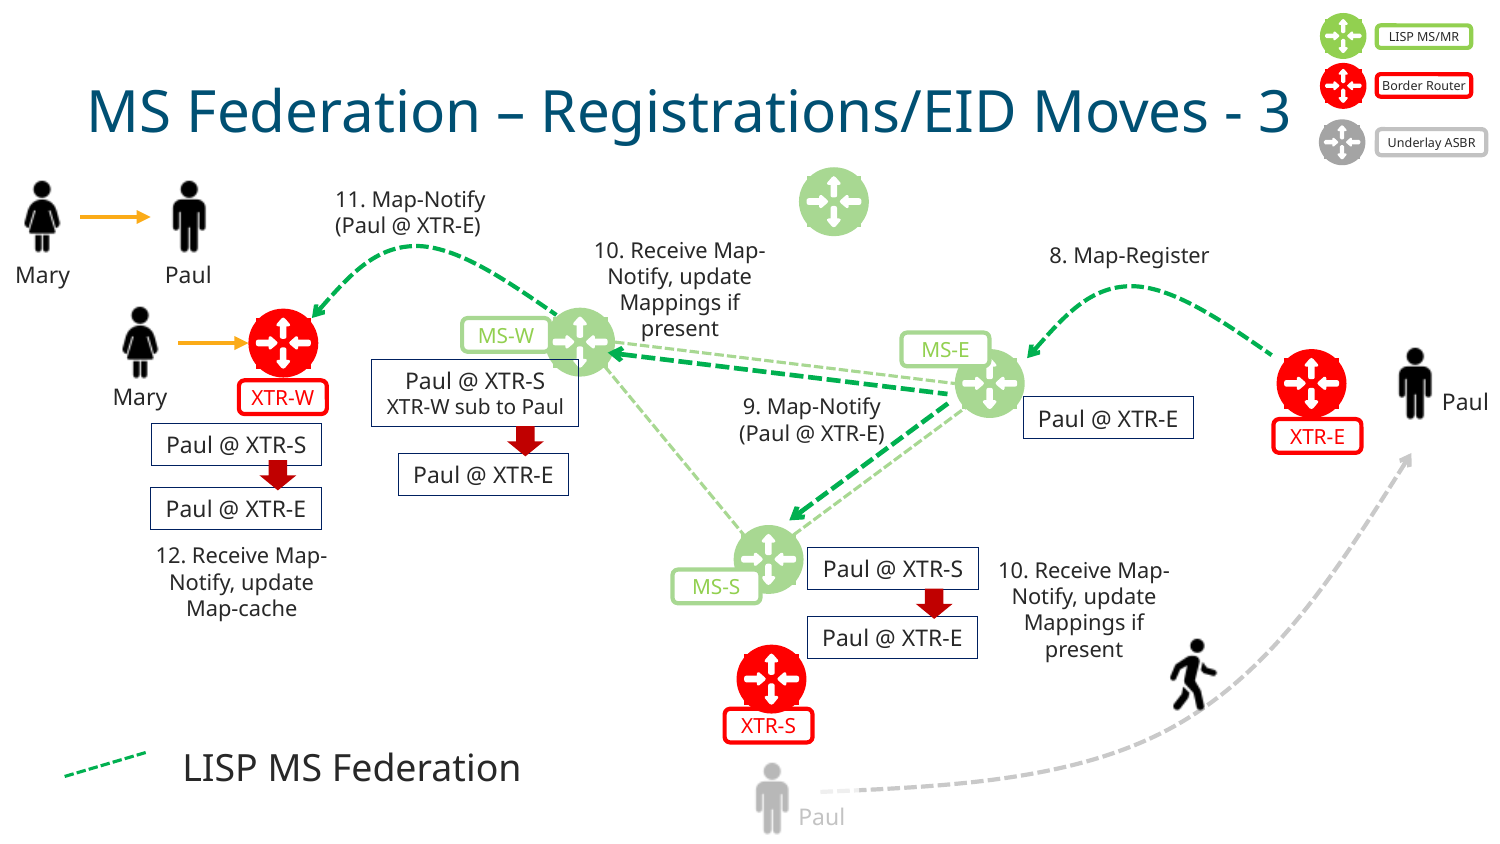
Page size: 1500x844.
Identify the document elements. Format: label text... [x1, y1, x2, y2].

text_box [724, 644, 813, 743]
text_box 11. Map-Notify (Paul @ XTR-E) [320, 177, 507, 246]
text_box [504, 424, 546, 459]
text_box [257, 458, 299, 493]
text_box Paul @ XTR-S XTR-W sub to Paul [371, 359, 579, 427]
picture [150, 178, 228, 256]
text_box [313, 243, 548, 318]
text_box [64, 752, 147, 777]
text_box Paul @ XTR-E [807, 616, 977, 659]
text_box Paul @ XTR-E [398, 453, 569, 496]
text_box [913, 586, 955, 621]
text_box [1273, 348, 1362, 454]
text_box MS-W [460, 315, 539, 354]
text_box Paul @ XTR-E [150, 487, 322, 530]
picture [101, 304, 179, 382]
text_box Paul [1460, 379, 1500, 423]
text_box Mary [97, 382, 183, 417]
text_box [1318, 119, 1366, 166]
text_box Paul @ XTR-S [808, 547, 979, 590]
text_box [604, 400, 745, 536]
title MS Federation – Registrations/EID Moves - 3 [71, 55, 1441, 176]
text_box 10. Receive Map-Notify, update Mappings if present [572, 228, 787, 340]
text_box 10. Receive Map-Notify, update Mappings if present [977, 549, 1192, 669]
picture [1154, 636, 1233, 714]
text_box Underlay ASBR [1374, 126, 1489, 158]
text_box 9. Map-Notify (Paul @ XTR-E) [748, 403, 785, 453]
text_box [798, 166, 870, 237]
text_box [733, 524, 804, 595]
text_box [809, 759, 861, 840]
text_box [1319, 12, 1472, 109]
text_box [793, 407, 966, 536]
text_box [544, 307, 616, 377]
text_box [1028, 284, 1270, 359]
text_box LISP MS Federation [167, 736, 537, 797]
text_box [1192, 452, 1412, 684]
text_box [789, 402, 949, 521]
text_box 8. Map-Register [1034, 234, 1226, 276]
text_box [238, 308, 328, 415]
text_box Paul @ XTR-E [1023, 396, 1194, 439]
text_box MS-E [899, 330, 992, 347]
text_box MS-S [670, 567, 761, 606]
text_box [614, 341, 956, 384]
picture [1376, 345, 1455, 424]
text_box Paul @ XTR-S [151, 423, 322, 466]
picture [3, 178, 81, 256]
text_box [954, 348, 1025, 419]
text_box 12. Receive Map-Notify, update Map-cache [134, 534, 349, 628]
text_box Mary [0, 255, 85, 296]
text_box [861, 669, 1186, 793]
picture [733, 760, 811, 839]
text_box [607, 352, 948, 395]
text_box Paul [150, 263, 227, 296]
